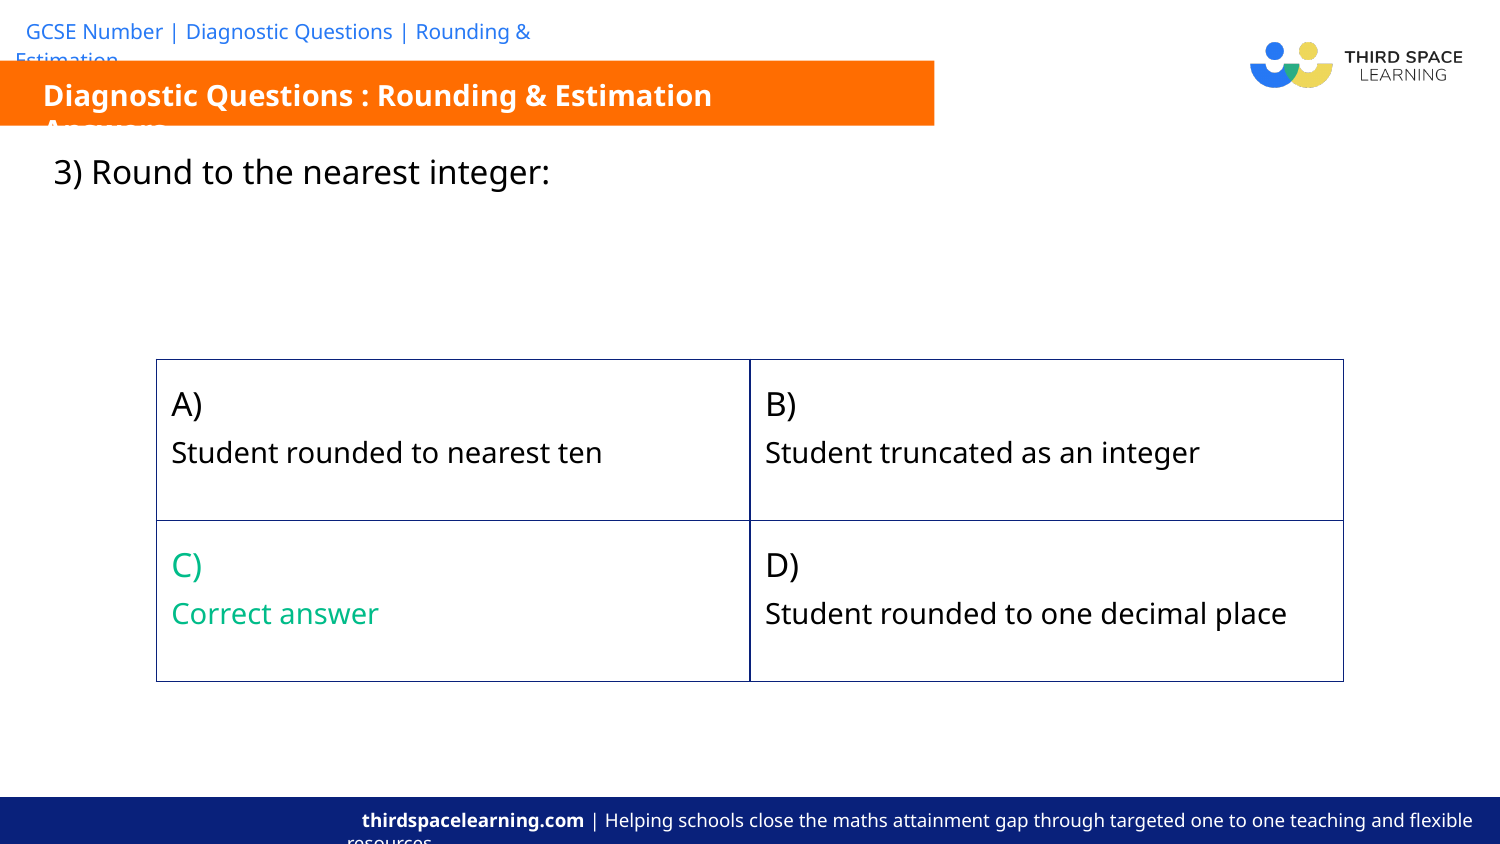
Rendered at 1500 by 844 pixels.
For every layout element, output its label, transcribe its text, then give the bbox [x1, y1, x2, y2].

text_box Diagnostic Questions : Rounding & Estimation Answers [27, 61, 818, 162]
picture [1250, 33, 1465, 99]
